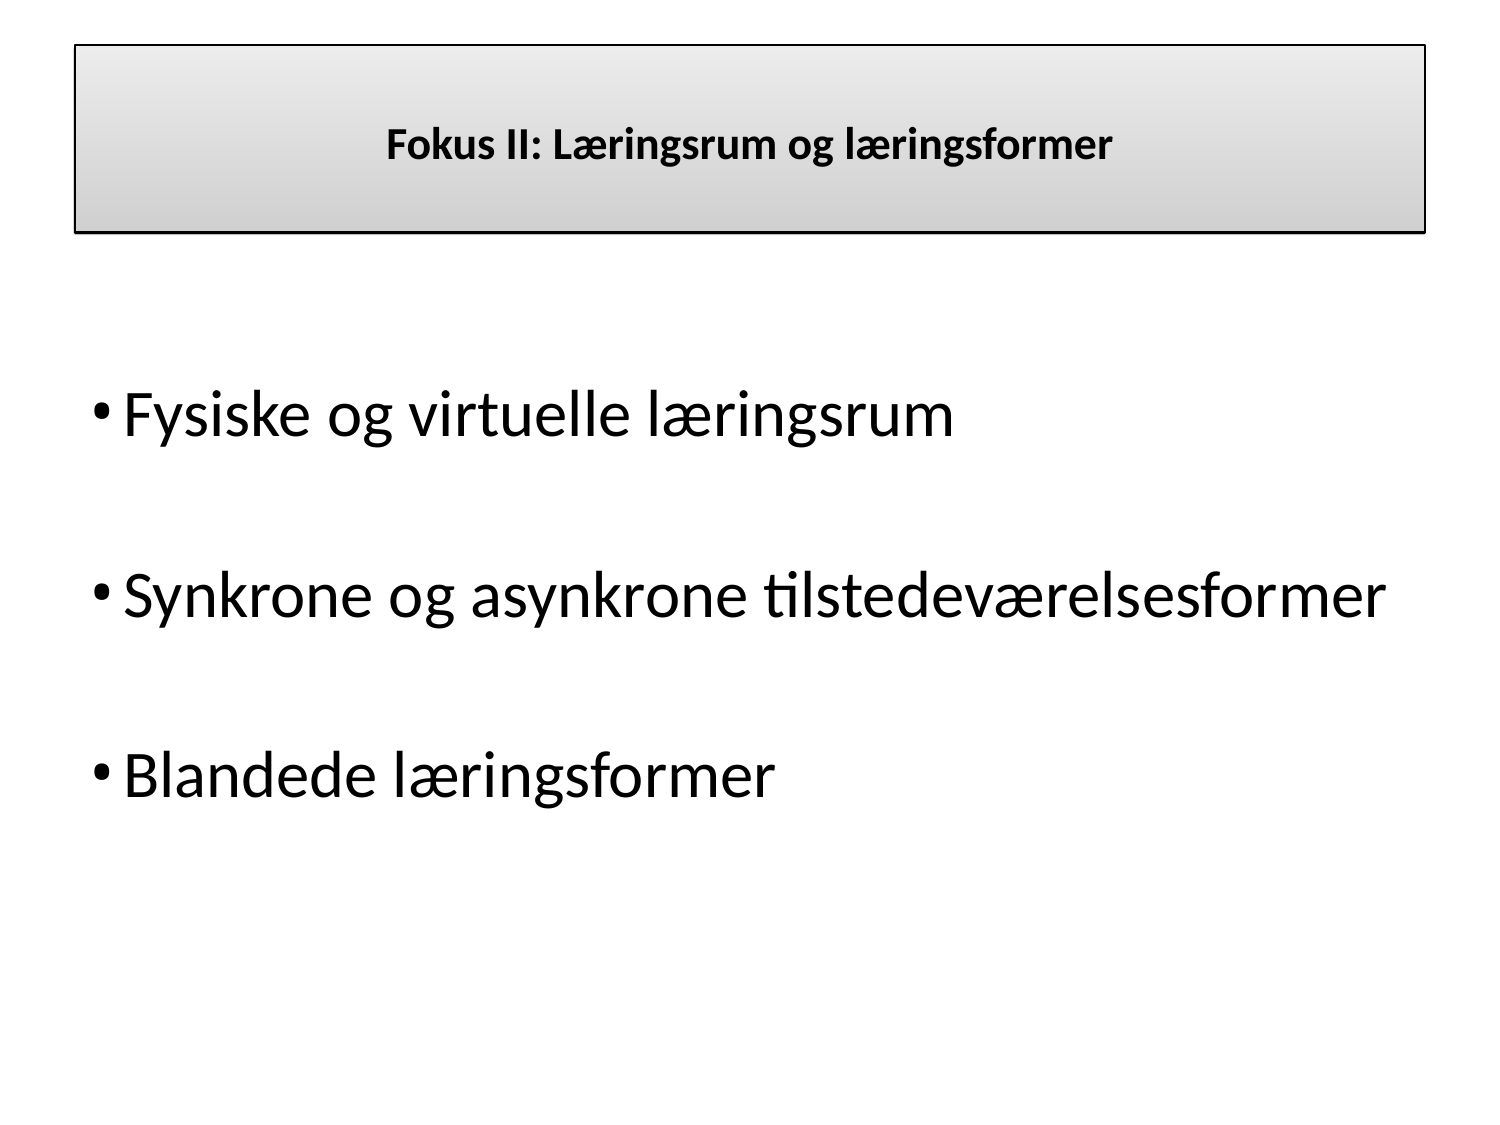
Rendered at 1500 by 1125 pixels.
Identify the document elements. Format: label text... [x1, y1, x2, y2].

list Fysiske og virtuelle læringsrum Synkrone og asynkrone tilstedeværelsesformer Blandede læringsformer [74, 361, 1425, 1005]
title Fokus II: Læringsrum og læringsformer [74, 45, 1425, 233]
